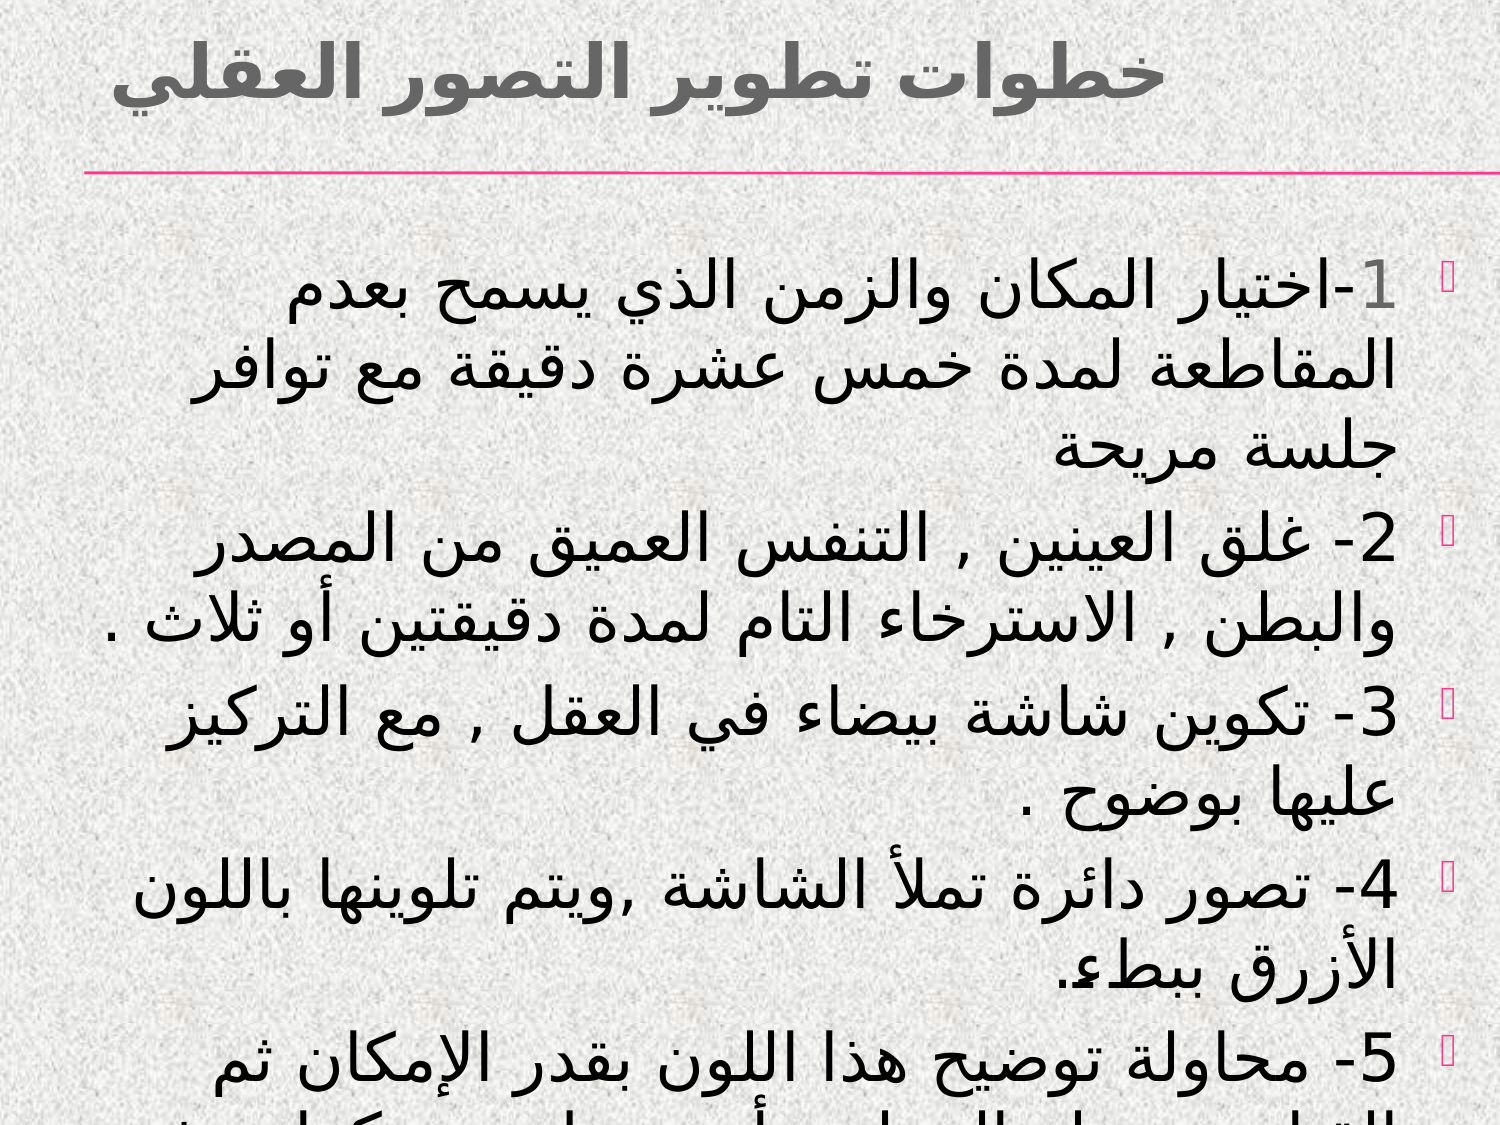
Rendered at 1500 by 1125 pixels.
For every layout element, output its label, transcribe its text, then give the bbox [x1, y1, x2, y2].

title خطوات تطوير التصور العقلي [75, 0, 1500, 138]
picture [0, 0, 1500, 1125]
list 1-اختيار المكان والزمن الذي يسمح بعدم المقاطعة لمدة خمس عشرة دقيقة مع توافر جلسة مريحة 2- غلق العينين , التنفس العميق من المصدر والبطن , الاسترخاء التام لمدة دقيقتين أو ثلاث . 3- تكوين شاشة بيضاء في العقل , مع التركيز عليها بوضوح . 4- تصور دائرة تملأ الشاشة ,ويتم تلوينها باللون الأزرق ببطء. 5- محاولة توضيح هذا اللون بقدر الإمكان ثم القيام بتحويله إلى لون أخر ببطء مع تكرار هذه الطريقة مع أربعة أو خمسة ألوان. 6- العمل على اختفاء الصور , الاسترخاء مع ملاحظة التصورات المصاحبة [46, 234, 1472, 977]
